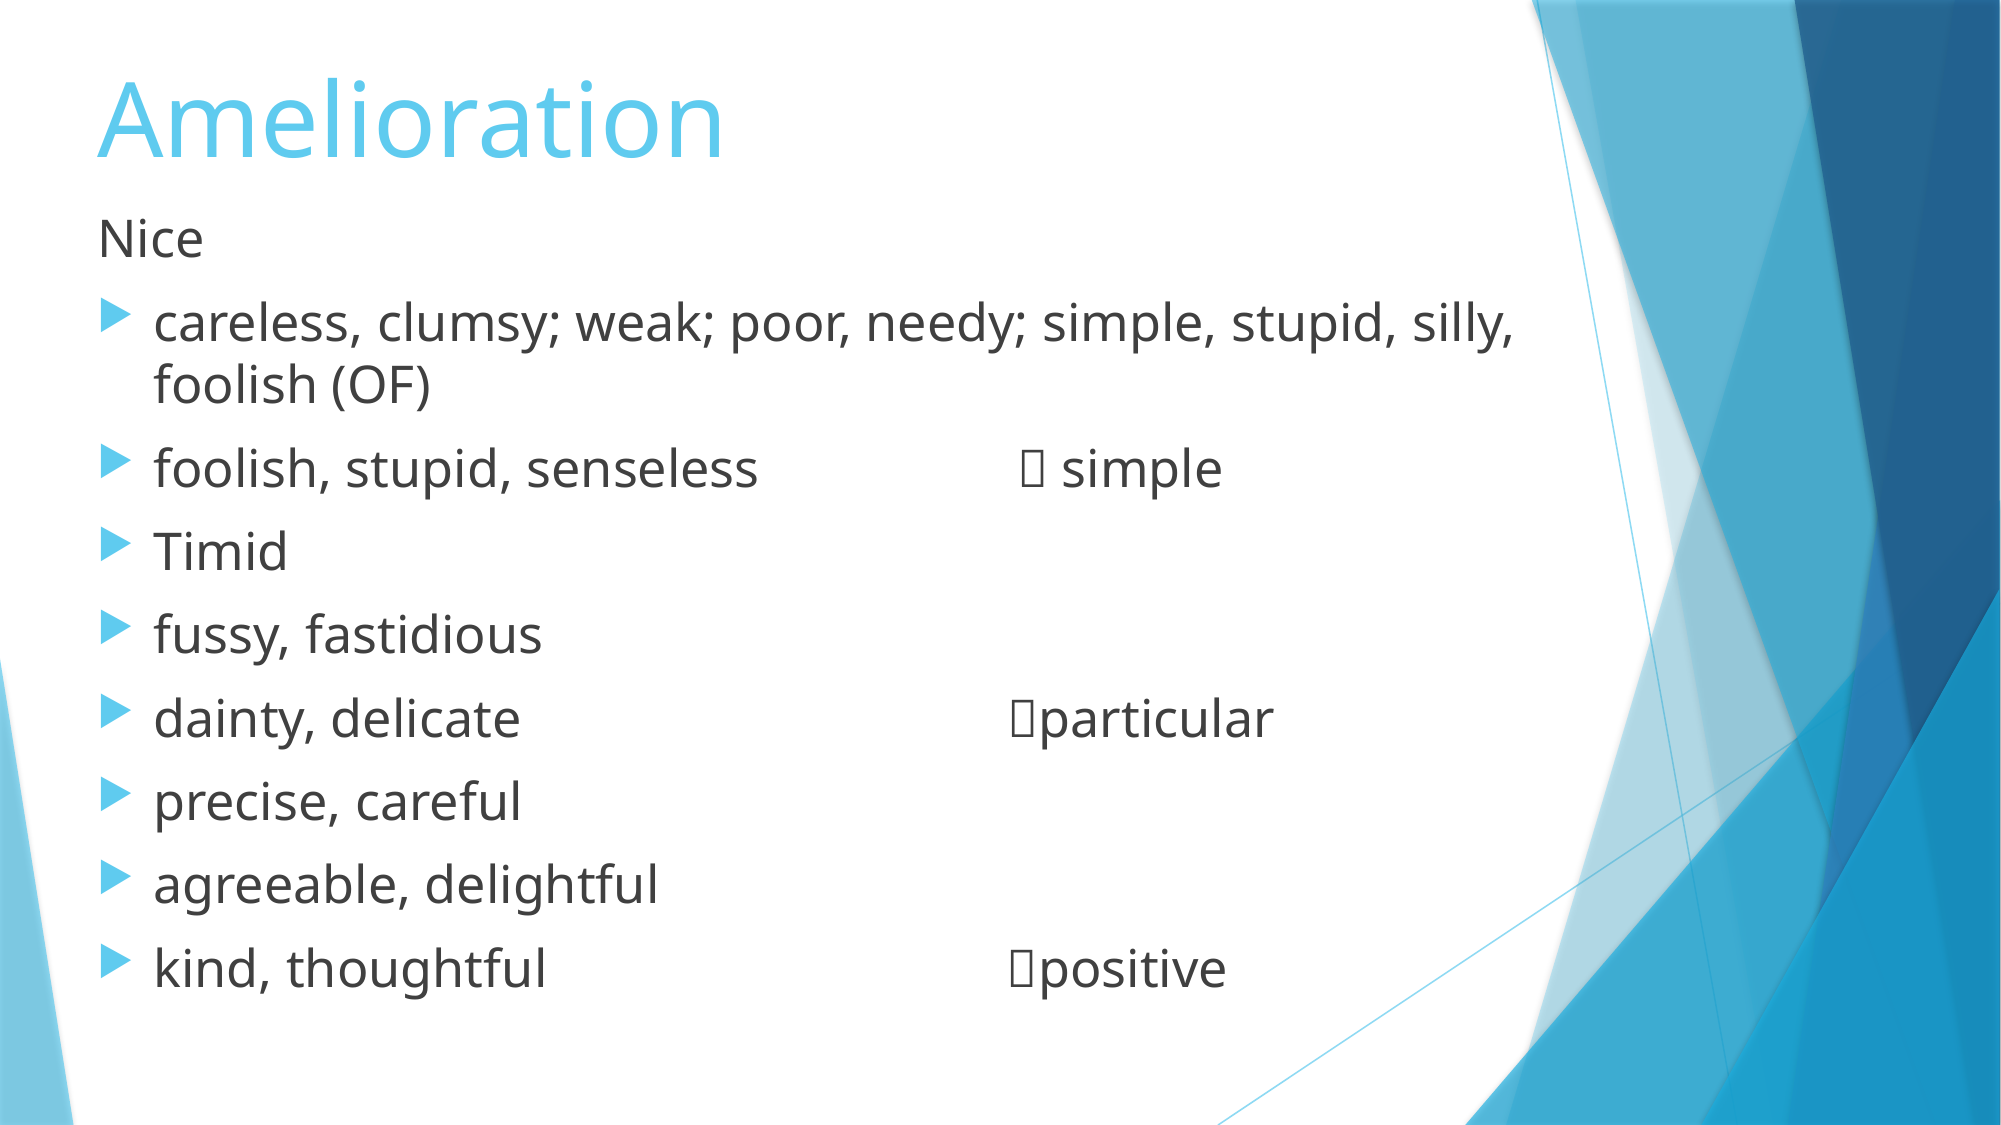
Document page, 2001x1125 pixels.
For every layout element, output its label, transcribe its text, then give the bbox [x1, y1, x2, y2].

list Nice careless, clumsy; weak; poor, needy; simple, stupid, silly, foolish (OF) foolish, stupid, senseless  simple Timid fussy, fastidious dainty, delicate particular precise, careful agreeable, delightful kind, thoughtful positive [82, 198, 1568, 1000]
title Amelioration [82, 45, 1432, 198]
